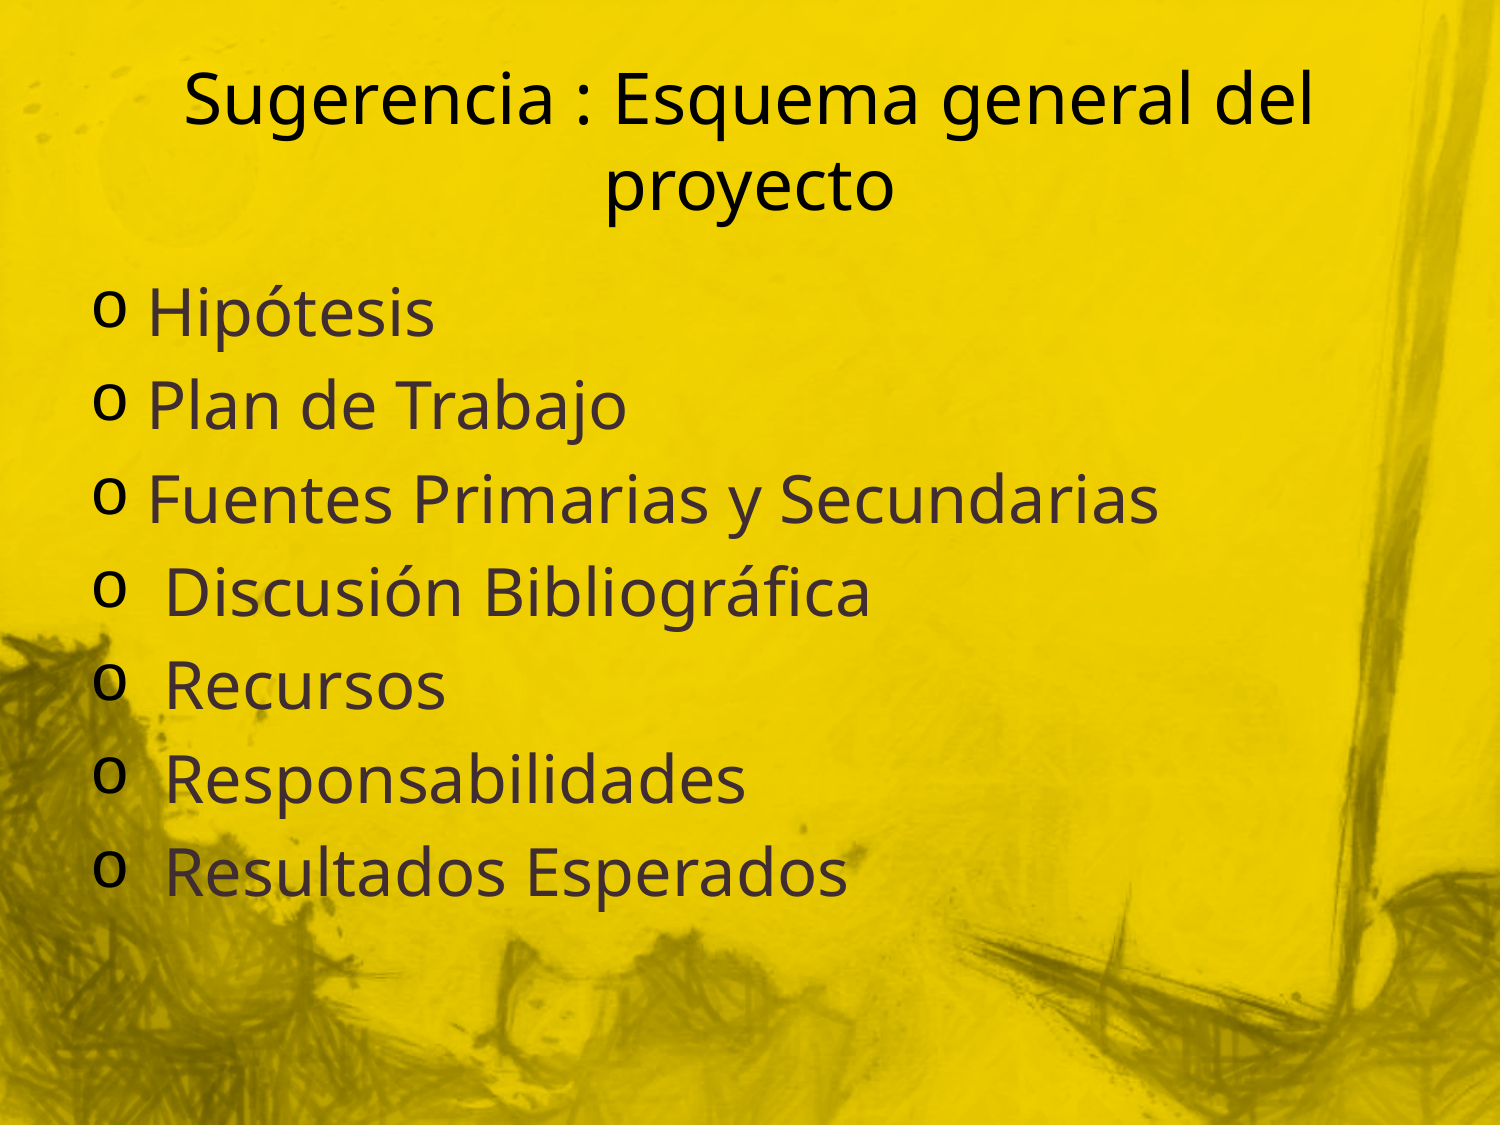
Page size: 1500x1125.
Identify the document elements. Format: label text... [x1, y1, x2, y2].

list Hipótesis Plan de Trabajo Fuentes Primarias y Secundarias Discusión Bibliográfica Recursos Responsabilidades Resultados Esperados [75, 262, 1425, 1005]
title Sugerencia : Esquema general del proyecto [75, 45, 1425, 233]
